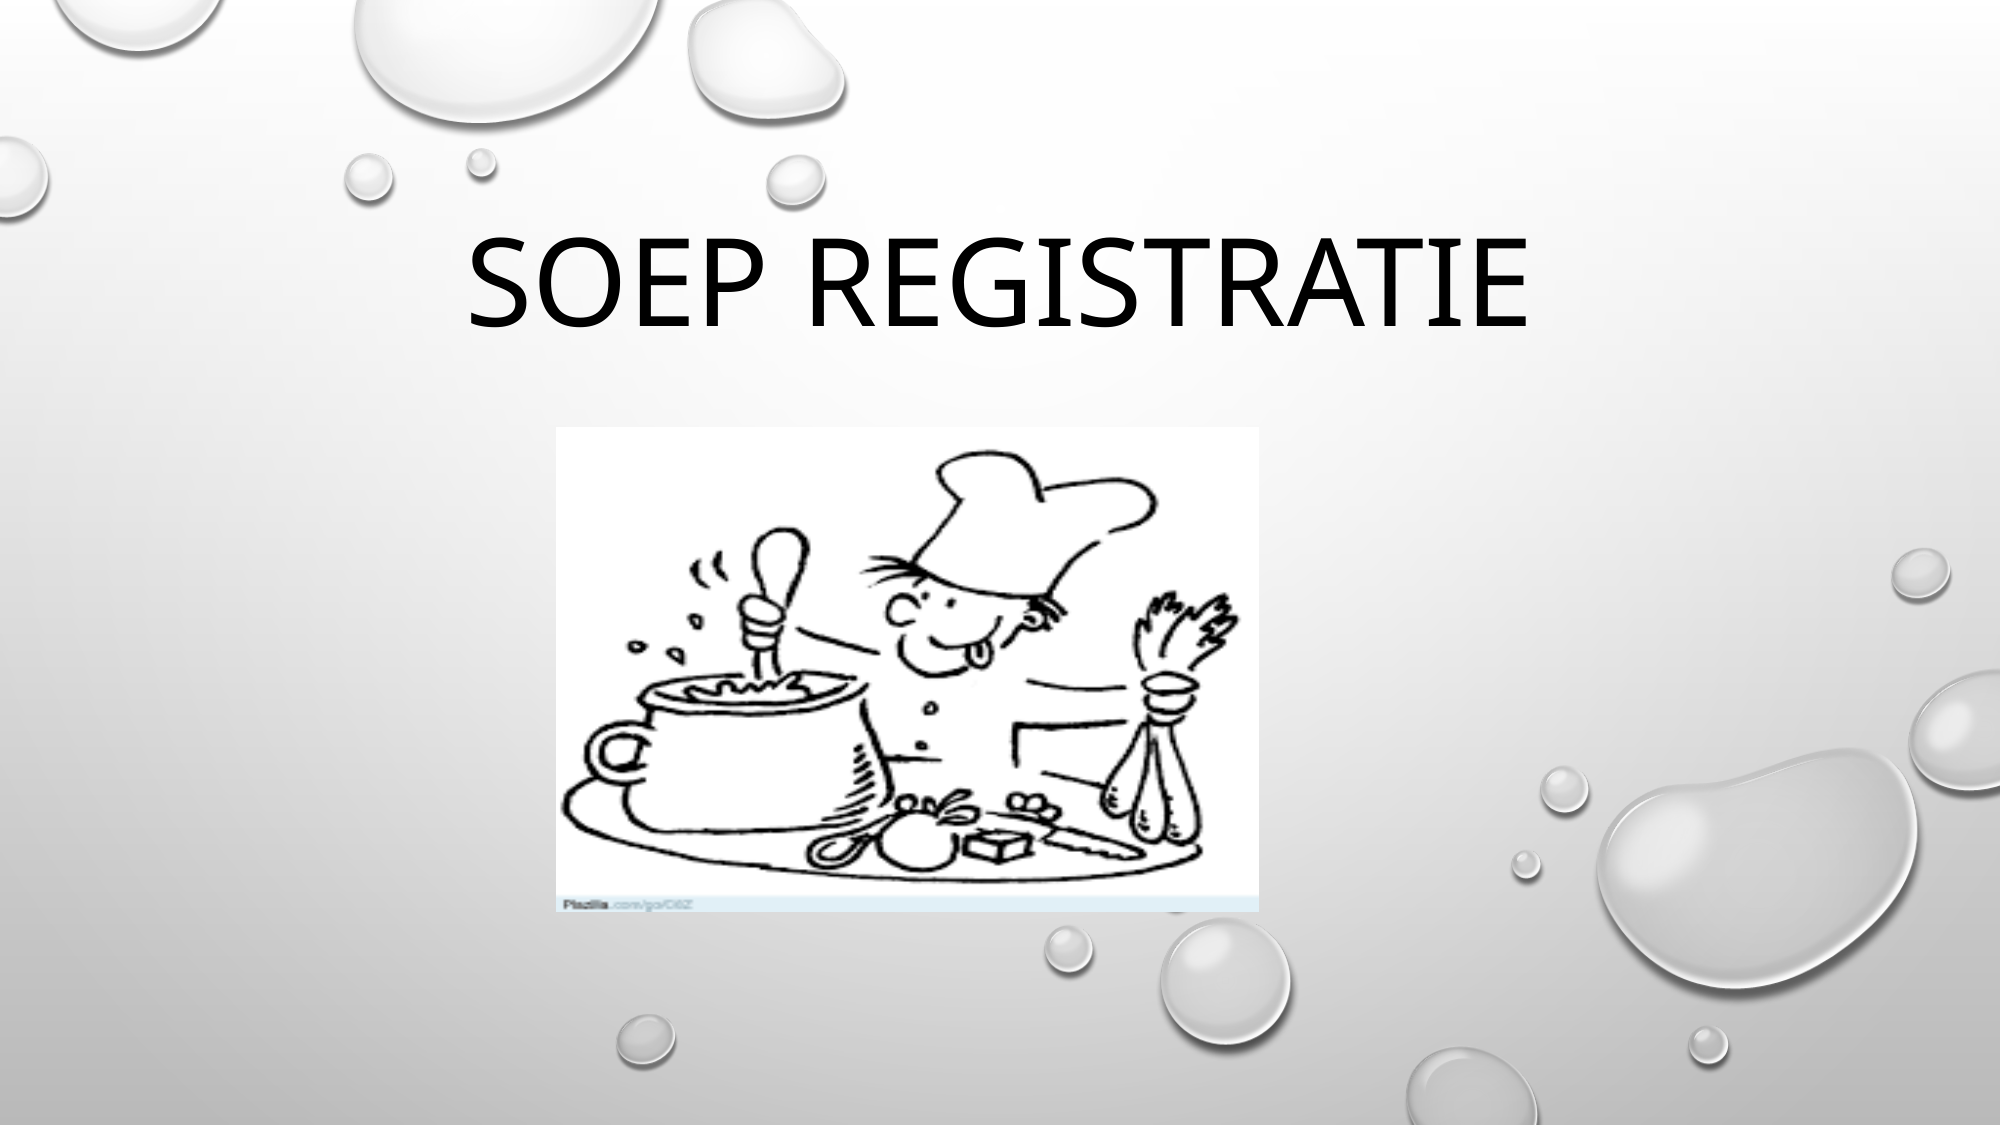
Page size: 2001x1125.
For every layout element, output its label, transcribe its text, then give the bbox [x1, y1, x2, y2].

picture [0, 0, 2000, 1125]
title SOEP REGISTRATIE [287, 213, 1713, 361]
